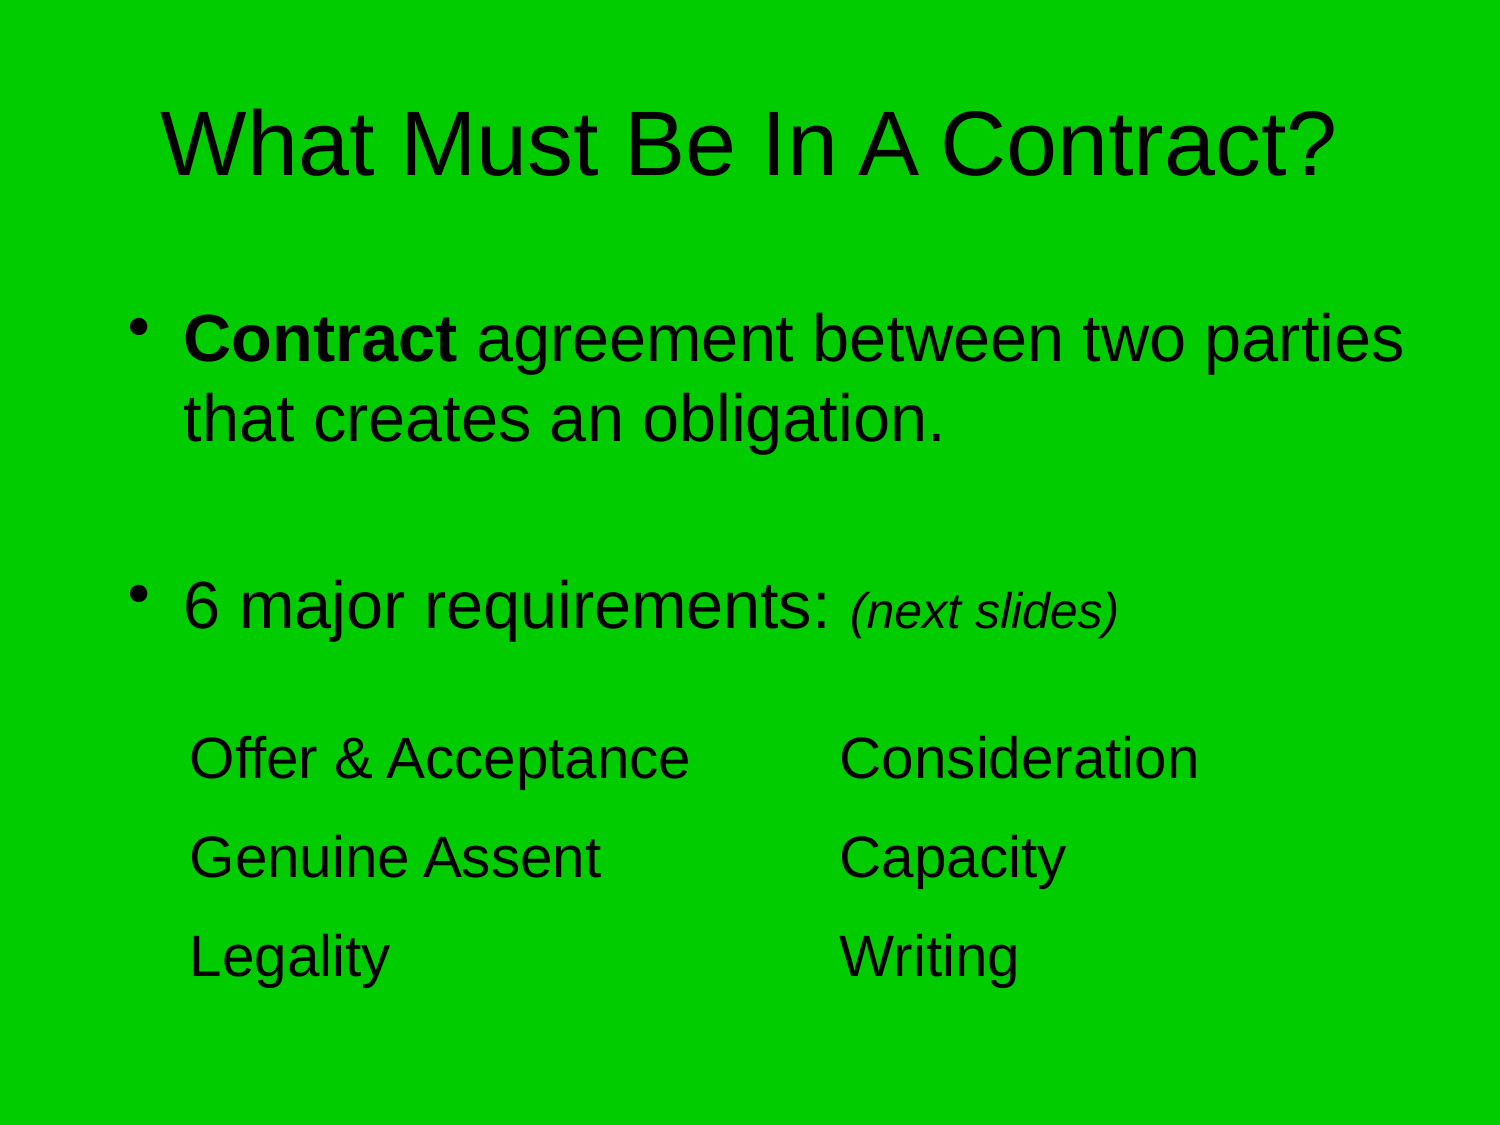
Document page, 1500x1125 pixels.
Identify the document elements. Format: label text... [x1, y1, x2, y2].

title What Must Be In A Contract? [74, 44, 1426, 233]
text_box Offer & Acceptance Genuine Assent Legality [174, 712, 738, 996]
list Contract agreement between two parties that creates an obligation. 6 major requirements: (next slides) [112, 287, 1463, 1031]
text_box Consideration Capacity Writing [824, 712, 1350, 996]
